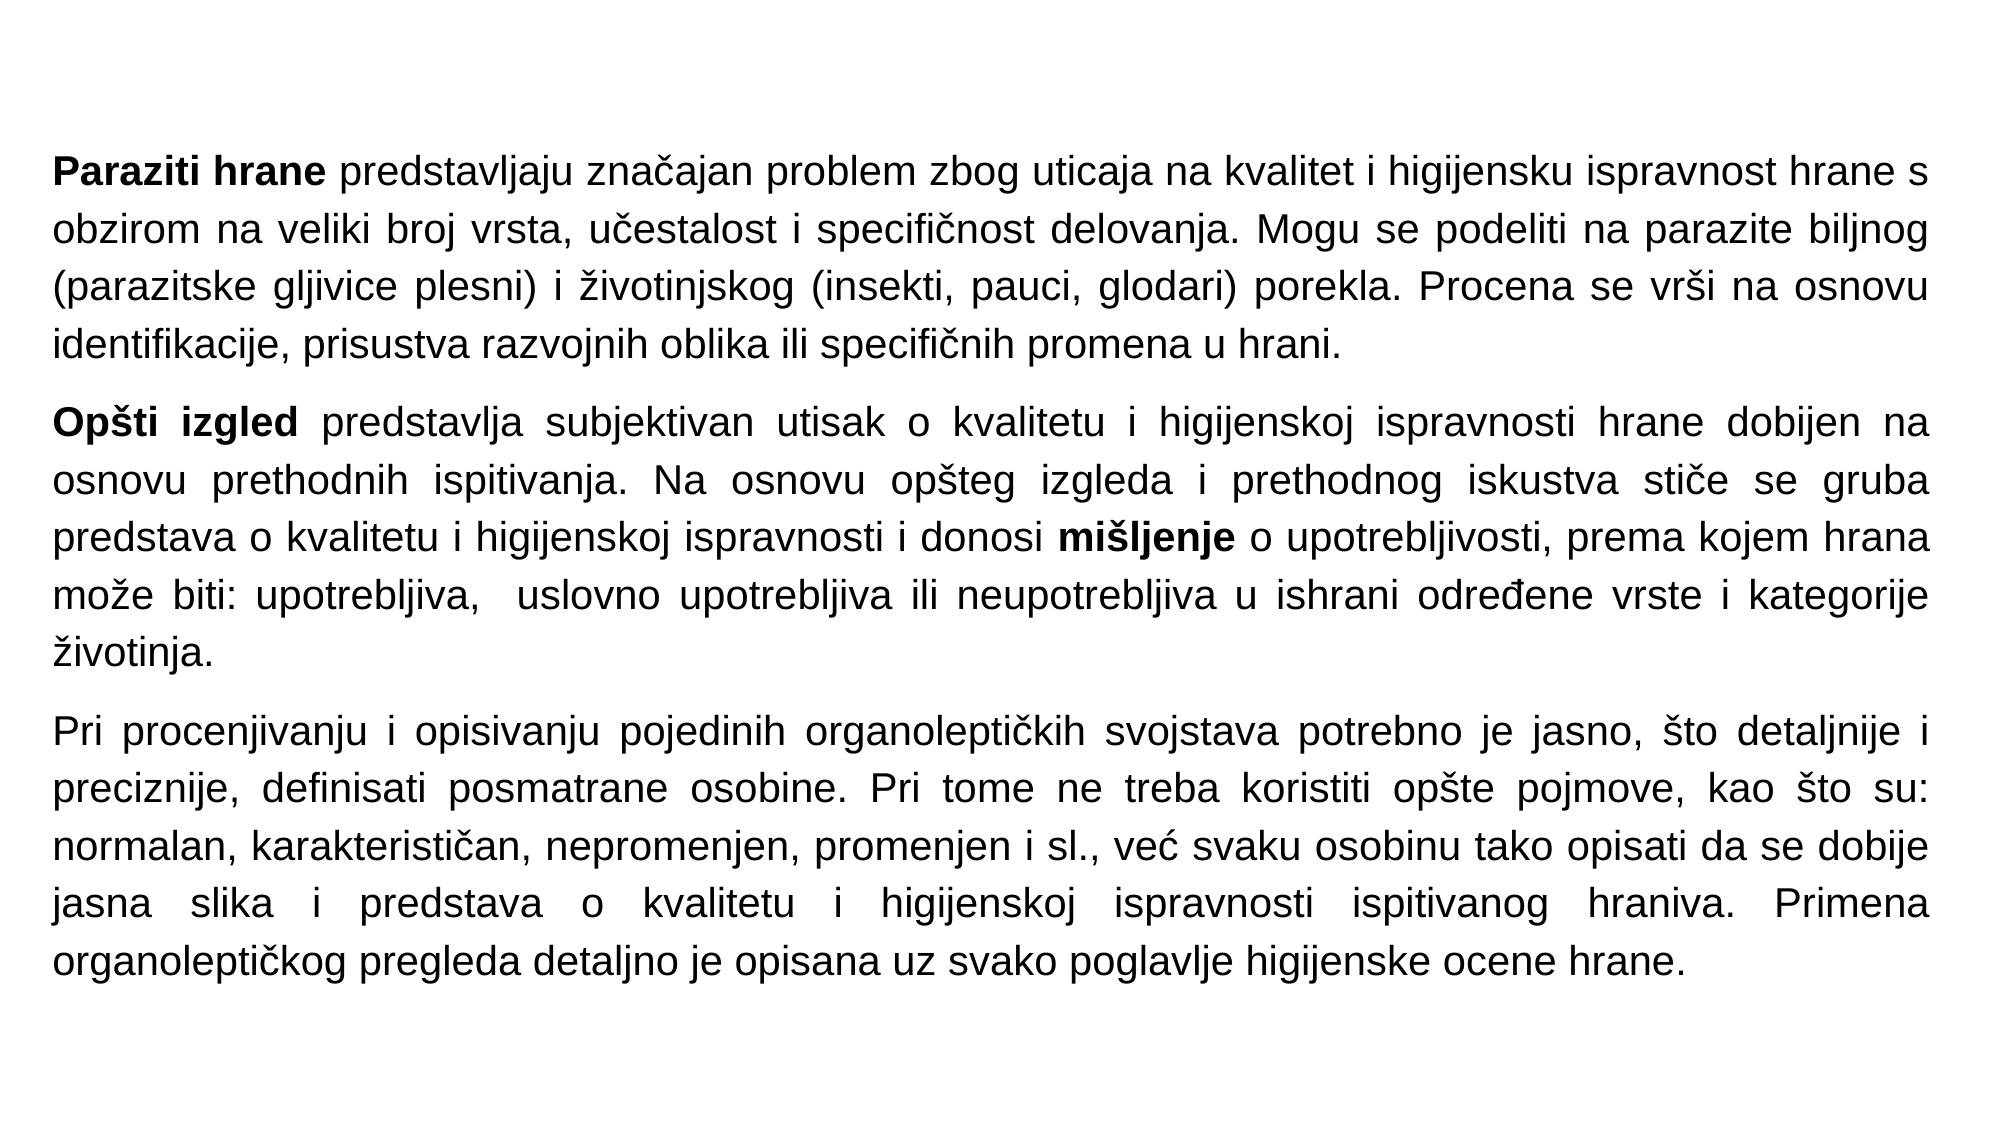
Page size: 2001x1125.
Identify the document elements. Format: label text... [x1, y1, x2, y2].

text_box Paraziti hrane predstavljaju značajan problem zbog uticaja na kvalitet i higijensku ispravnost hrane s obzirom na veliki broj vrsta, učestalost i specifičnost delovanja. Mogu se podeliti na parazite biljnog (parazitske gljivice plesni) i životinjskog (insekti, pauci, glodari) porekla. Procena se vrši na osnovu identifikacije, prisustva razvojnih oblika ili specifičnih promena u hrani. Opšti izgled predstavlja subjektivan utisak o kvalitetu i higijenskoj ispravnosti hrane dobijen na osnovu prethodnih ispitivanja. Na osnovu opšteg izgleda i prethodnog iskustva stiče se gruba predstava o kvalitetu i higijenskoj ispravnosti i donosi mišljenje o upotrebljivosti, prema kojem hrana može biti: upotrebljiva, uslovno upotrebljiva ili neupotrebljiva u ishrani određene vrste i kategorije životinja. Pri procenjivanju i opisivanju pojedinih organoleptičkih svojstava potrebno je jasno, što detaljnije i preciznije, definisati posmatrane osobine. Pri tome ne treba koristiti opšte pojmove, kao što su: normalan, karakterističan, nepromenjen, promenjen i sl., već svaku osobinu tako opisati da se dobije jasna slika i predstava o kvalitetu i higijenskoj ispravnosti ispitivanog hraniva. Primena organoleptičkog pregleda detaljno je opisana uz svako poglavlje higijenske ocene hrane. [37, 129, 1946, 991]
